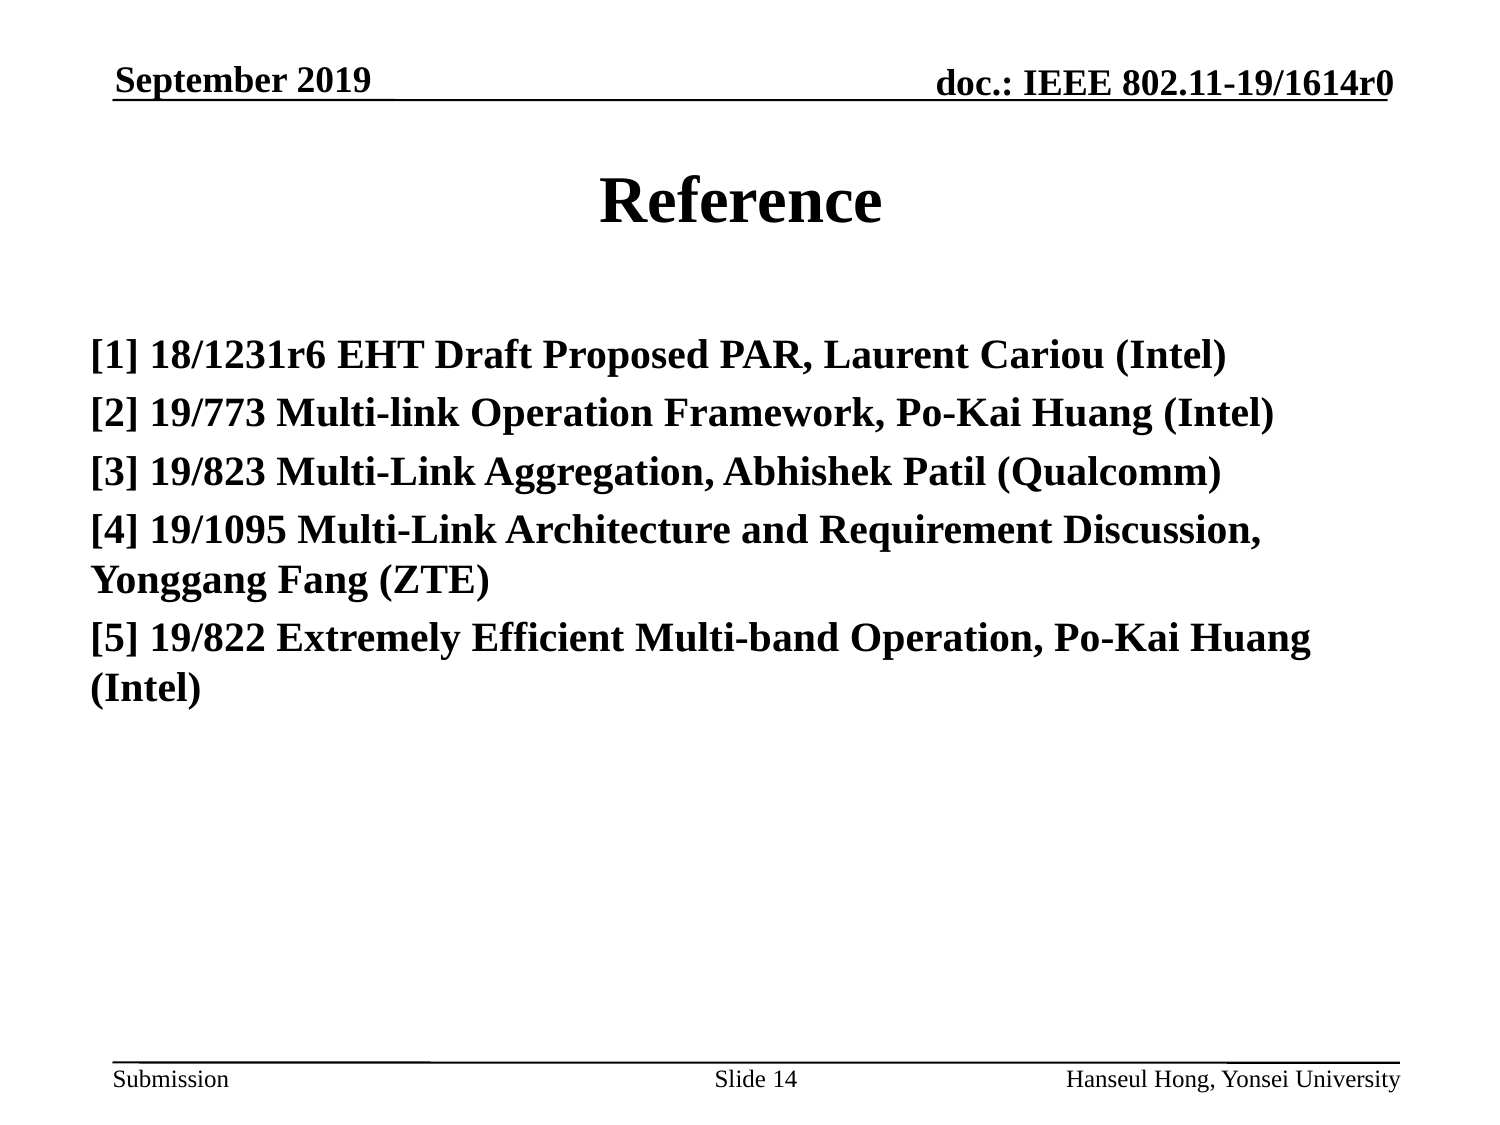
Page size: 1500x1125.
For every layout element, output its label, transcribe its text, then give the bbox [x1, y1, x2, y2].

title Reference [74, 101, 1426, 290]
list [1] 18/1231r6 EHT Draft Proposed PAR, Laurent Cariou (Intel) [2] 19/773 Multi-link Operation Framework, Po-Kai Huang (Intel) [3] 19/823 Multi-Link Aggregation, Abhishek Patil (Qualcomm) [4] 19/1095 Multi-Link Architecture and Requirement Discussion, Yonggang Fang (ZTE) [5] 19/822 Extremely Efficient Multi-band Operation, Po-Kai Huang (Intel) [74, 318, 1426, 1062]
